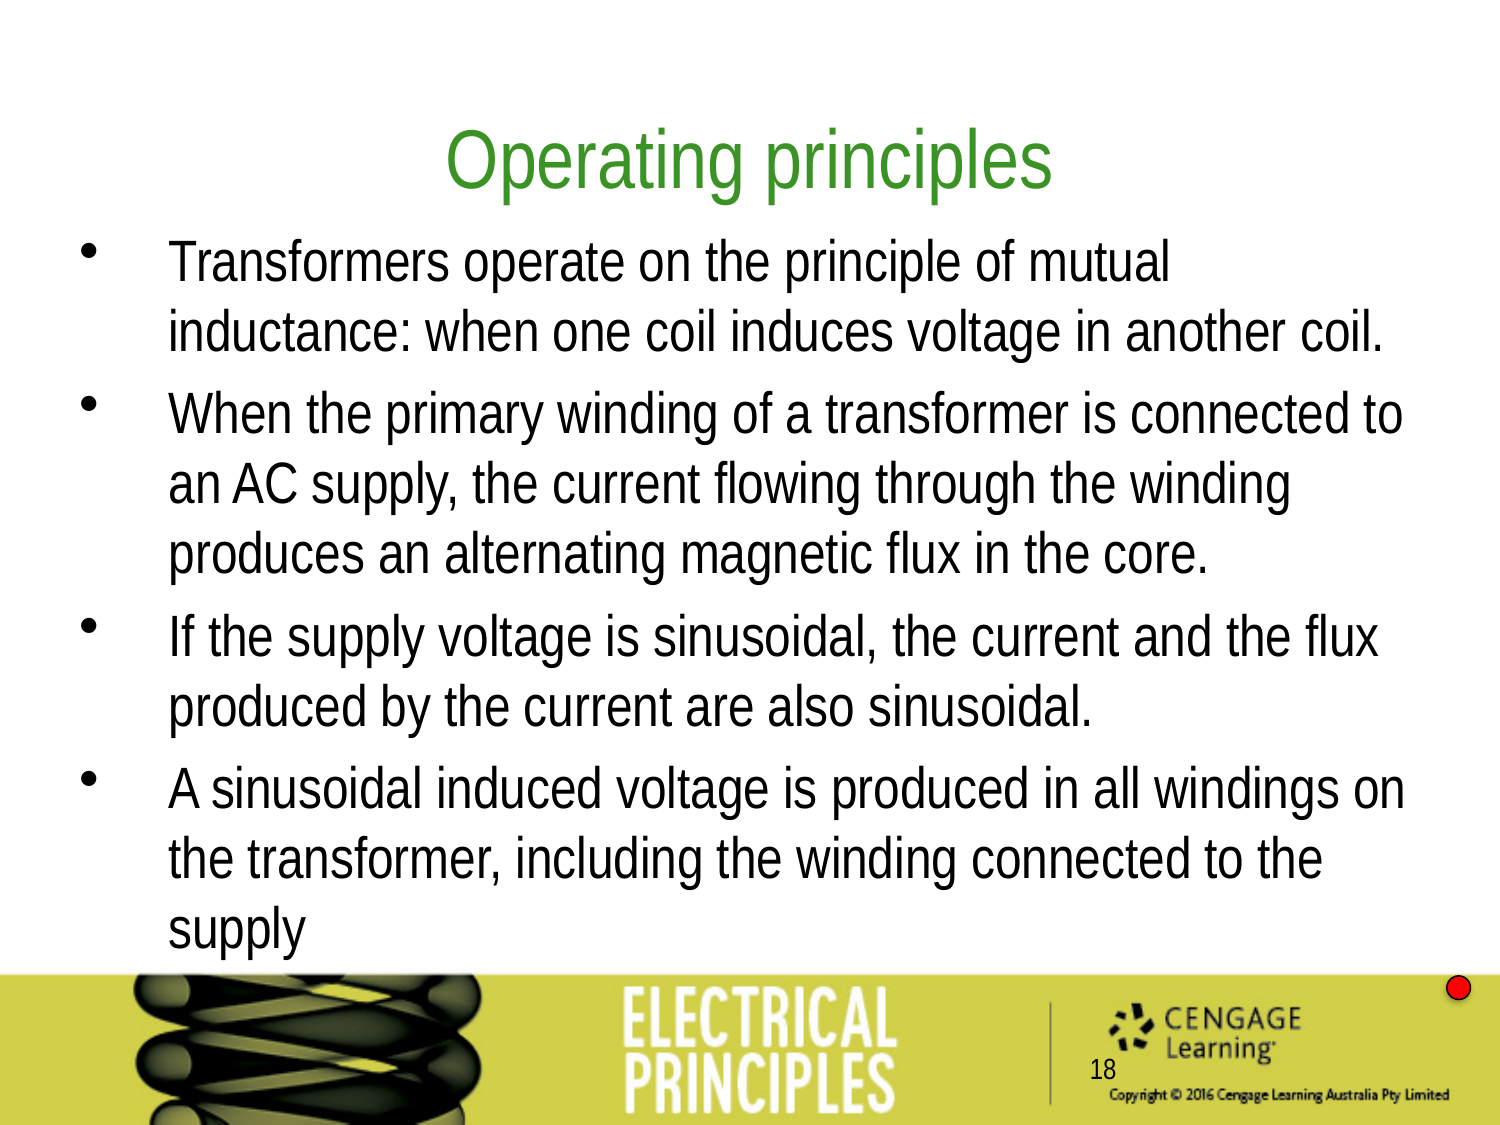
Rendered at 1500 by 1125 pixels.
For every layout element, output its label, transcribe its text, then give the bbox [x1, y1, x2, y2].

picture [0, 207, 1500, 1125]
text_box Transformers operate on the principle of mutual inductance: when one coil induces voltage in another coil. When the primary winding of a transformer is connected to an AC supply, the current flowing through the winding produces an alternating magnetic flux in the core. If the supply voltage is sinusoidal, the current and the flux produced by the current are also sinusoidal. A sinusoidal induced voltage is produced in all windings on the transformer, including the winding connected to the supply [64, 215, 1436, 968]
text_box [1446, 975, 1472, 1001]
slide_number 18 [1074, 1042, 1425, 1103]
title Operating principles [0, 0, 1500, 207]
